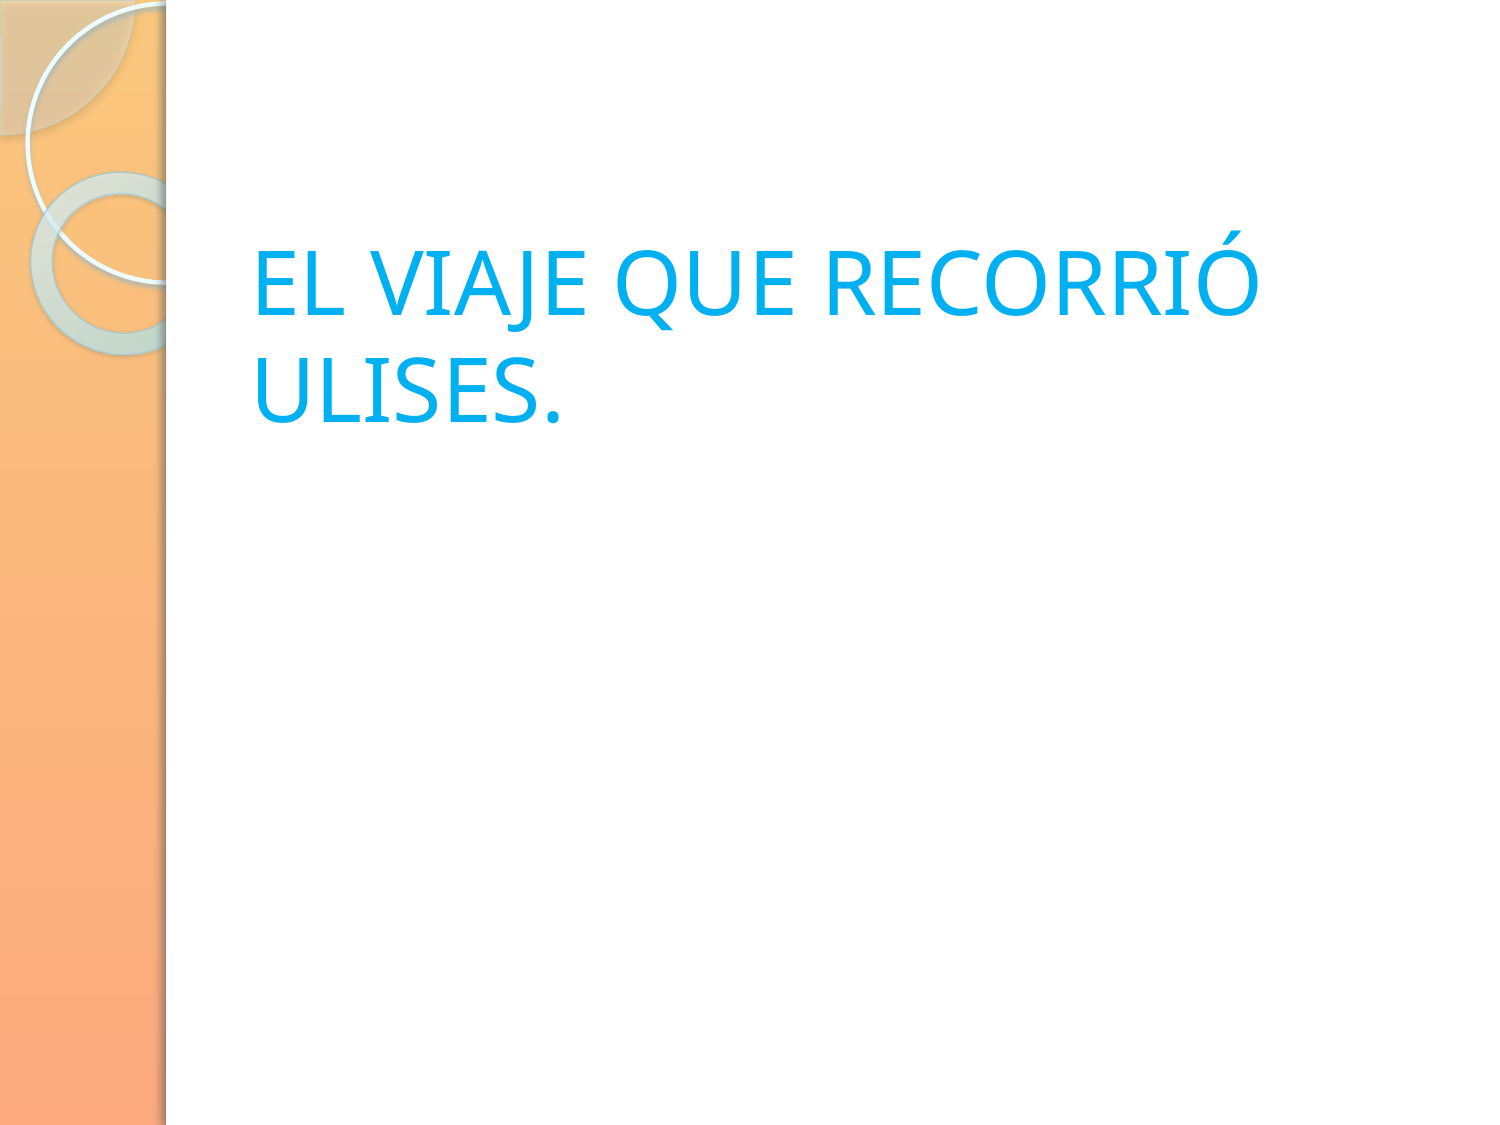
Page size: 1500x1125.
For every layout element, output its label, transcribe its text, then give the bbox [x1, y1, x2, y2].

title EL VIAJE QUE RECORRIÓ ULISES. [235, 45, 1466, 622]
